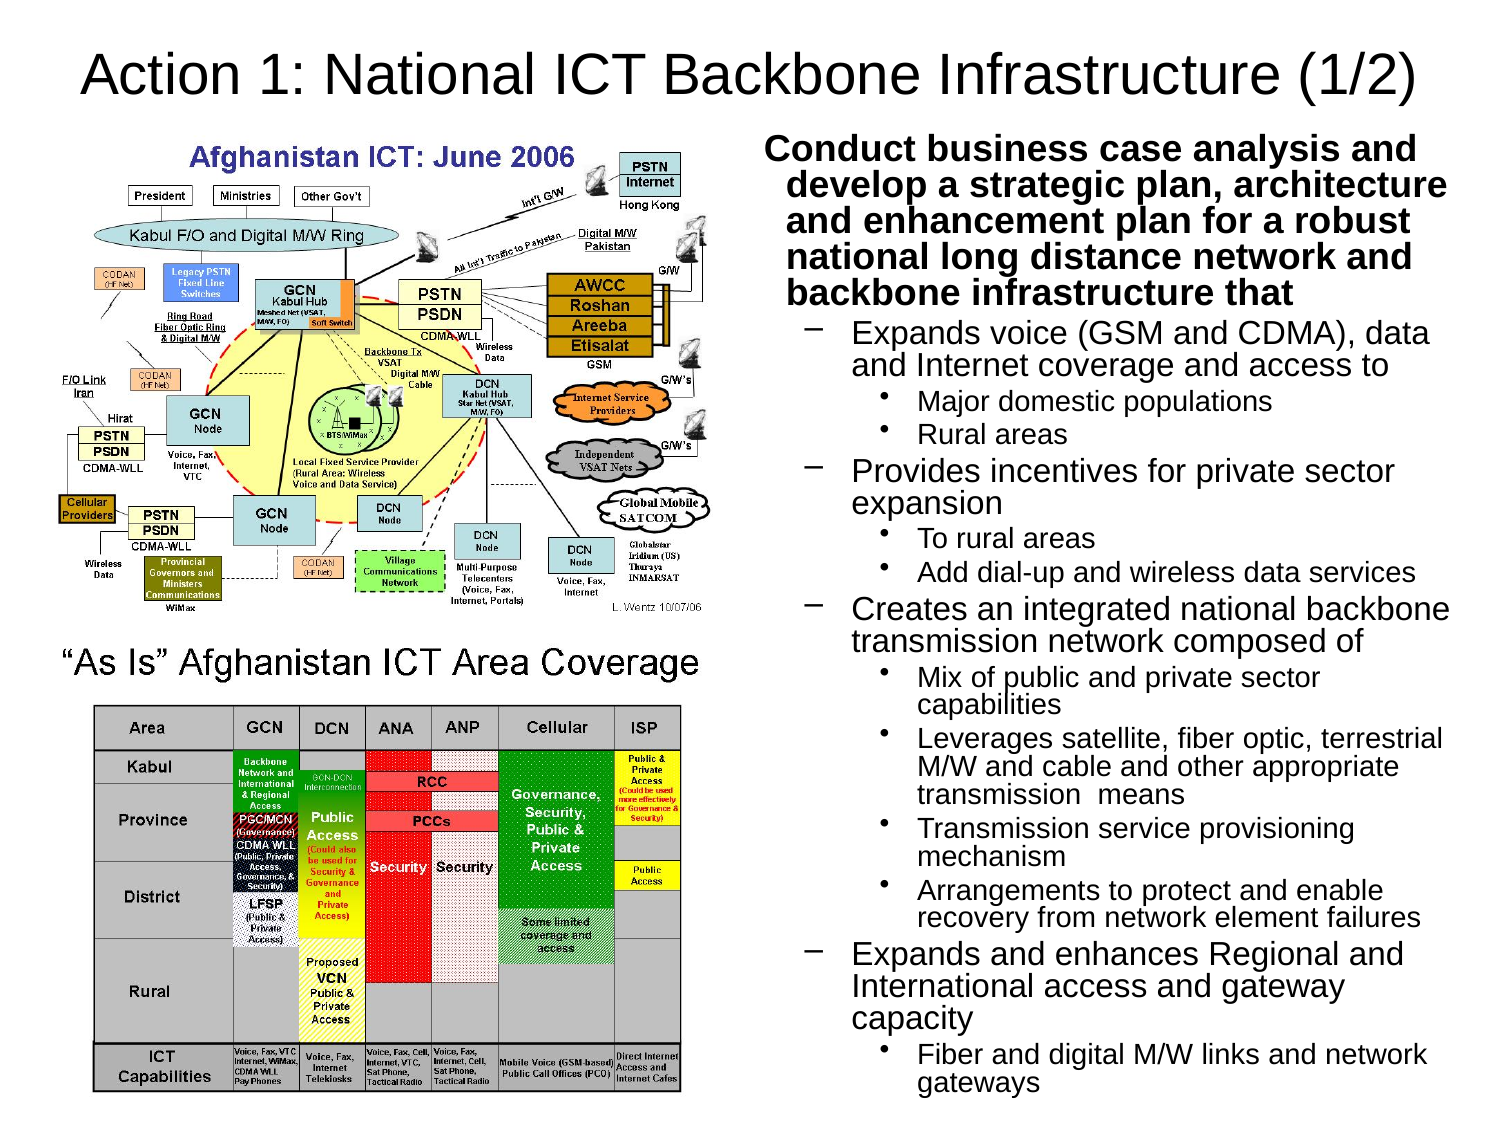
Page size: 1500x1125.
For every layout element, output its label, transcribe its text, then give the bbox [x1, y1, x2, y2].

list Conduct business case analysis and develop a strategic plan, architecture and enhancement plan for a robust national long distance network and backbone infrastructure that Expands voice (GSM and CDMA), data and Internet coverage and access to Major domestic populations Rural areas Provides incentives for private sector expansion To rural areas Add dial-up and wireless data services Creates an integrated national backbone transmission network composed of Mix of public and private sector capabilities Leverages satellite, fiber optic, terrestrial M/W and cable and other appropriate transmission means Transmission service provisioning mechanism Arrangements to protect and enable recovery from network element failures Expands and enhances Regional and International access and gateway capacity Fiber and digital M/W links and network gateways [714, 124, 1488, 1125]
picture [49, 124, 713, 1113]
title Action 1: National ICT Backbone Infrastructure (1/2) [24, 14, 1476, 128]
